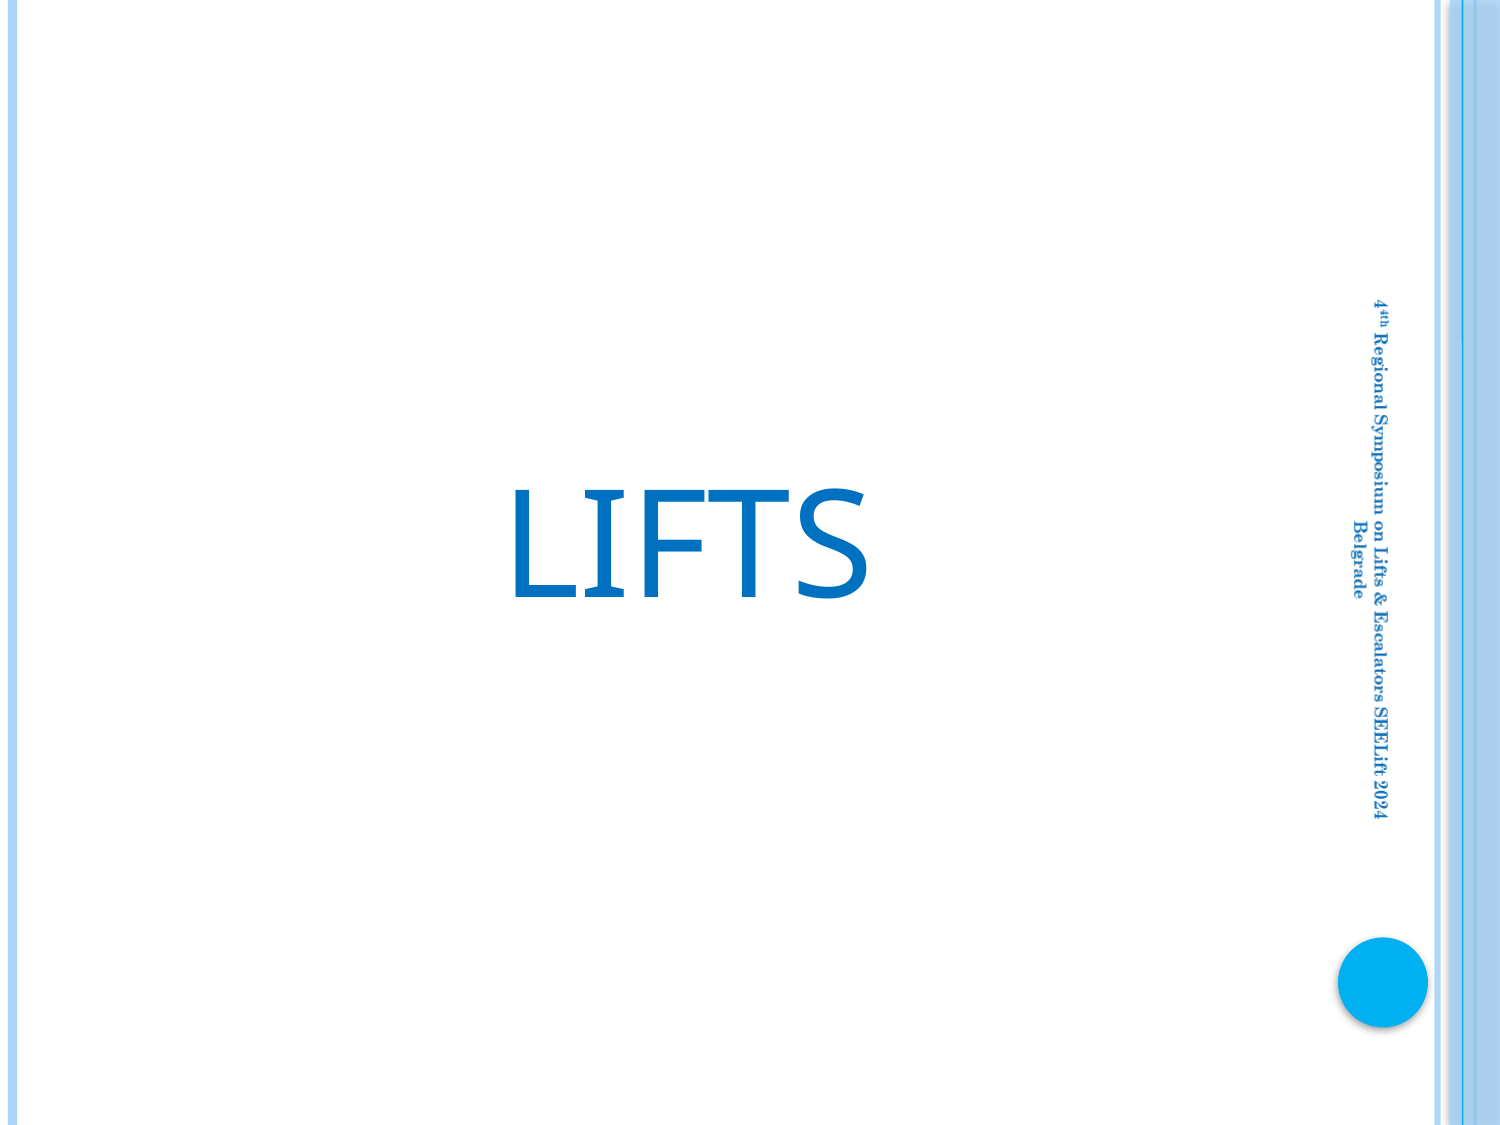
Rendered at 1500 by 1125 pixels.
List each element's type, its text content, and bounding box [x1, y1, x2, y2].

list Lifts [75, 90, 1300, 1062]
picture [1340, 266, 1402, 853]
